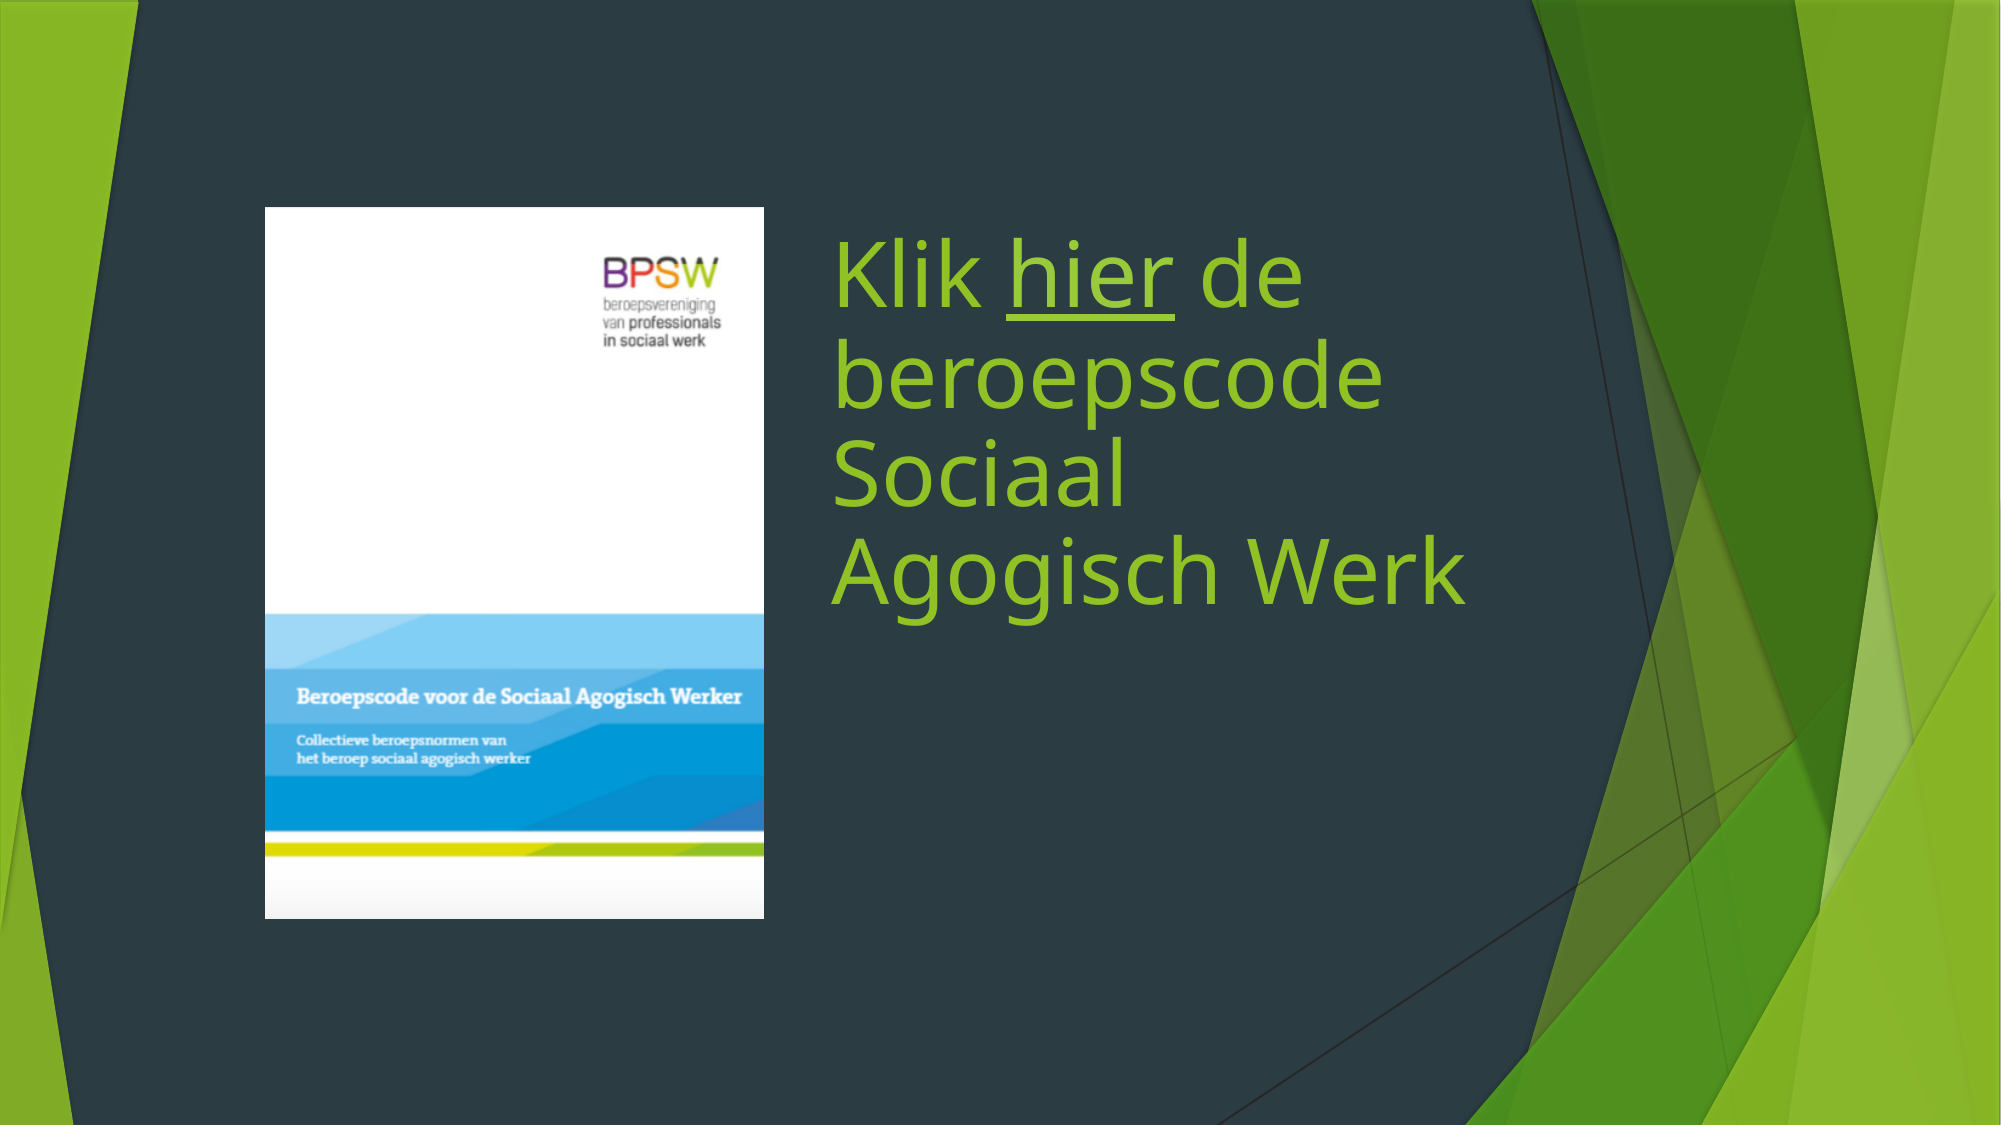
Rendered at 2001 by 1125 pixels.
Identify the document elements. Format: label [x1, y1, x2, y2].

list [265, 207, 764, 920]
text_box [0, 0, 2000, 1125]
